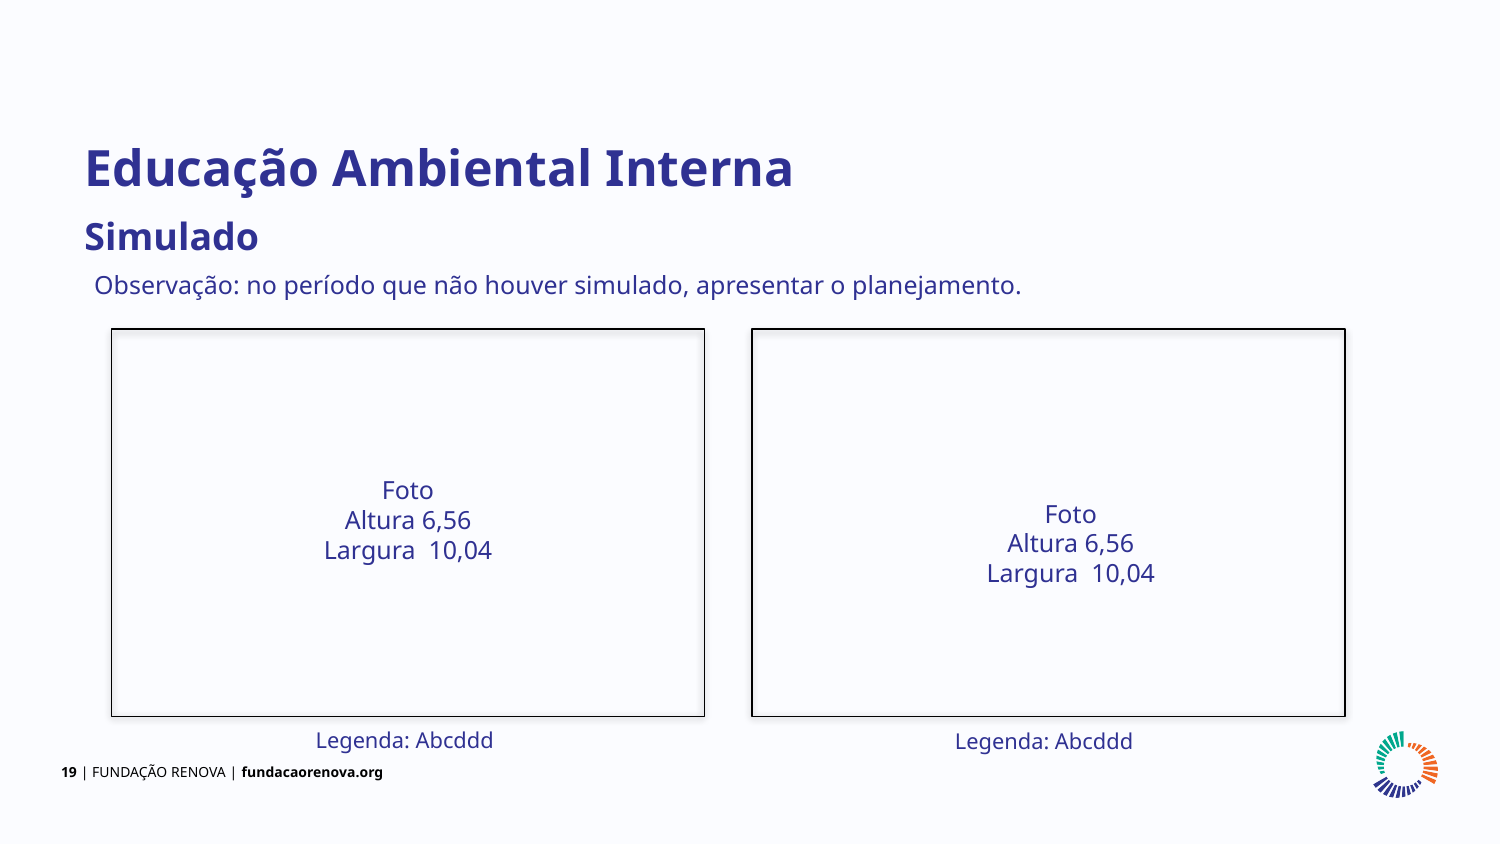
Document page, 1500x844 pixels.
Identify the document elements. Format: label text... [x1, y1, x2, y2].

text_box Observação: no período que não houver simulado, apresentar o planejamento. [79, 261, 1125, 352]
text_box Legenda: Abcddd [940, 719, 1202, 796]
text_box Legenda: Abcddd [300, 719, 563, 796]
text_box Foto Altura 6,56 Largura 10,04 [872, 490, 1270, 641]
text_box Foto Altura 6,56 Largura 10,04 [209, 467, 607, 617]
text_box [751, 328, 1346, 717]
text_box [111, 352, 705, 717]
list Educação Ambiental Interna Simulado [64, 114, 1471, 211]
picture [1373, 731, 1438, 798]
